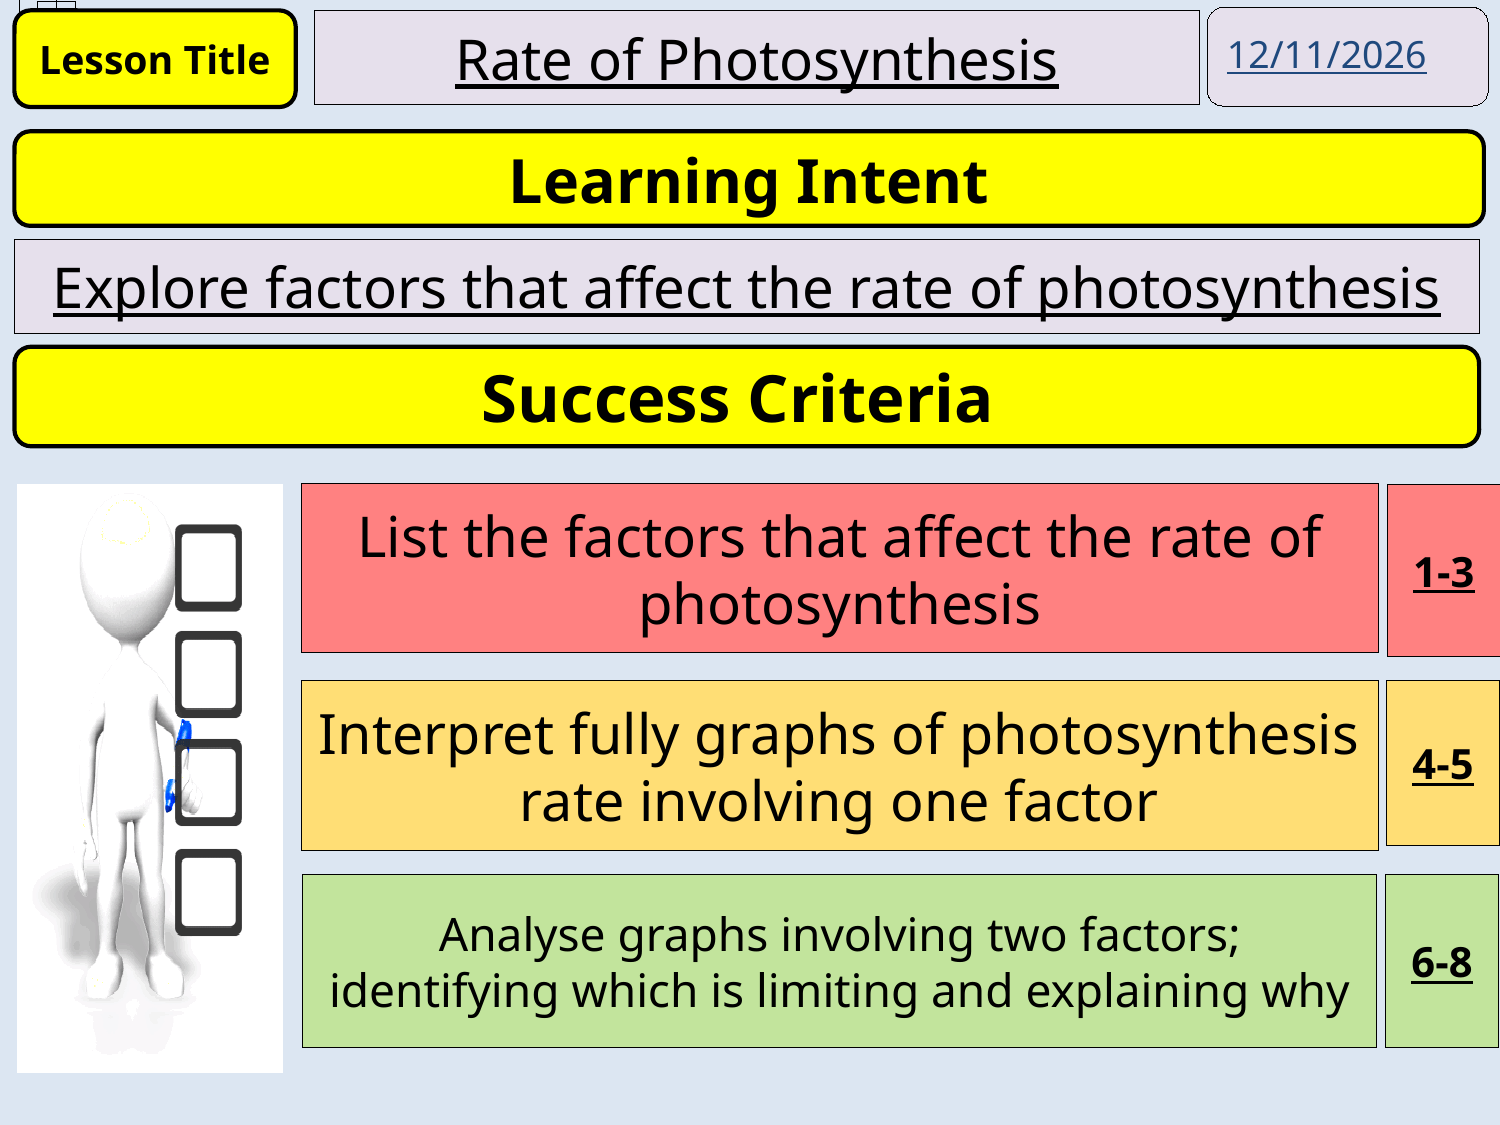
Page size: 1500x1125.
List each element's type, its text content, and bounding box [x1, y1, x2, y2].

list 6-8 [1385, 874, 1499, 1048]
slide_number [1207, 7, 1489, 107]
list Explore factors that affect the rate of photosynthesis [14, 239, 1480, 334]
list Interpret fully graphs of photosynthesis rate involving one factor [301, 680, 1379, 851]
picture [17, 484, 283, 1073]
list 4-5 [1386, 680, 1500, 846]
list List the factors that affect the rate of photosynthesis [301, 483, 1379, 653]
list 1-3 [1387, 484, 1500, 657]
list Rate of Photosynthesis [314, 10, 1200, 105]
list Analyse graphs involving two factors; identifying which is limiting and explaining why [302, 874, 1377, 1048]
